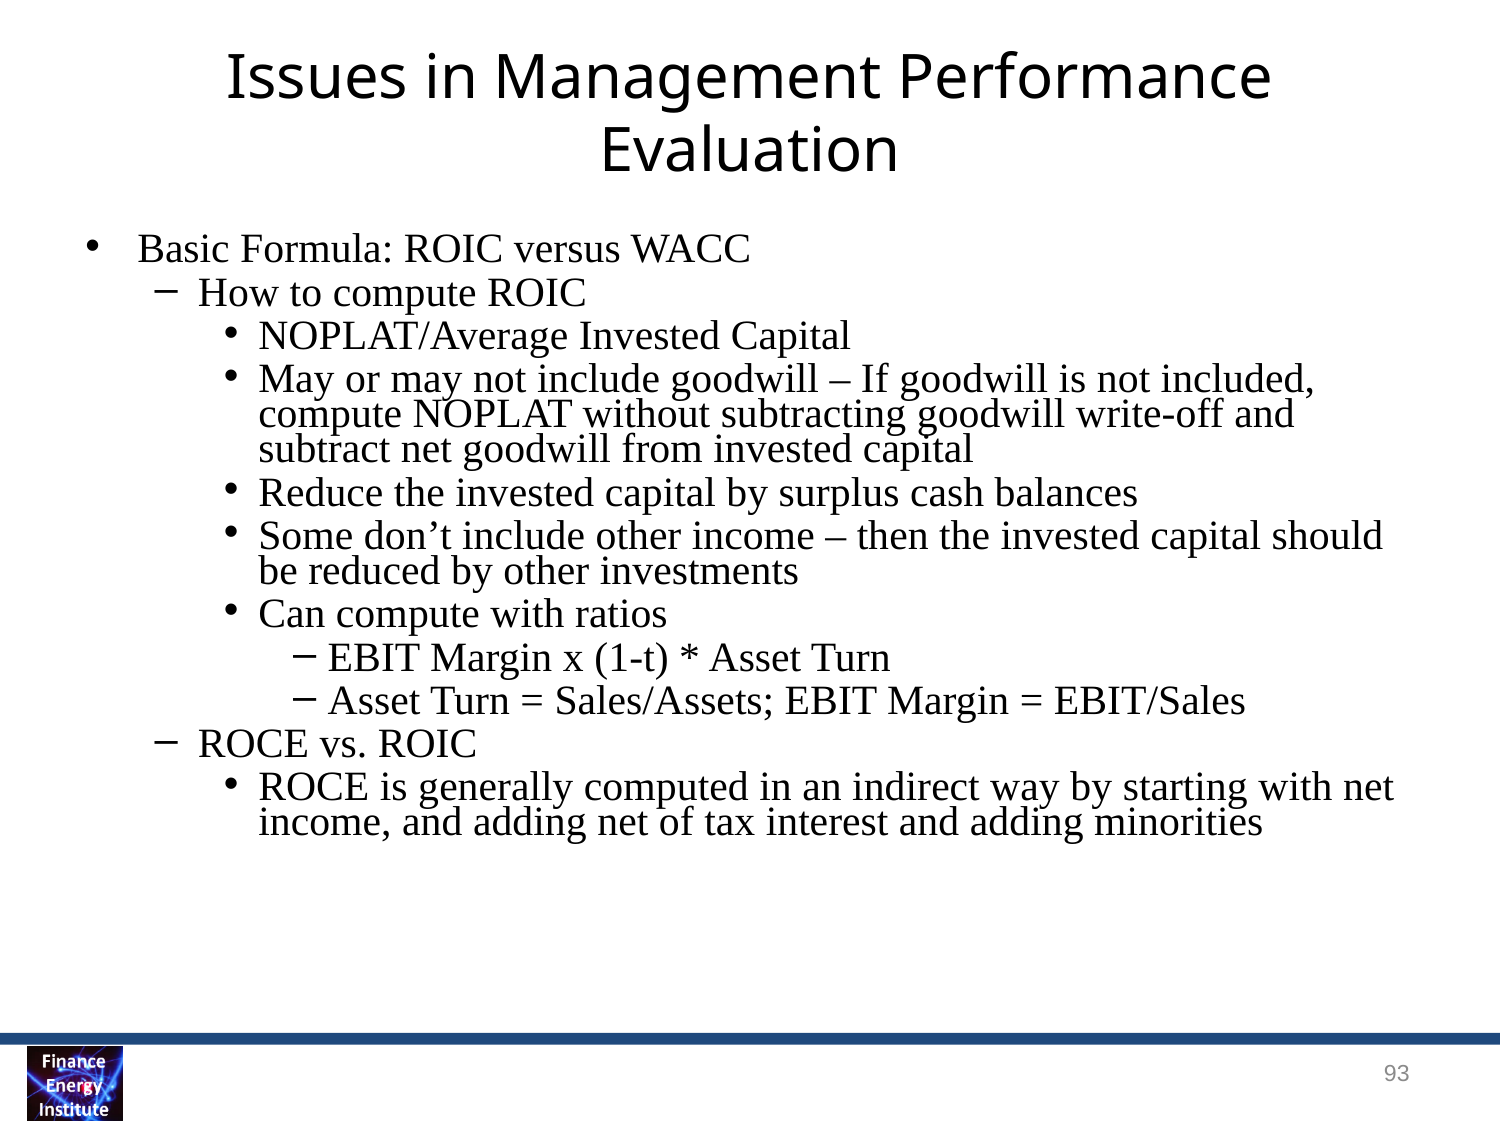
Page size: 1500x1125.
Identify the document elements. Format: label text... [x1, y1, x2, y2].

list Basic Formula: ROIC versus WACC How to compute ROIC NOPLAT/Average Invested Capital May or may not include goodwill – If goodwill is not included, compute NOPLAT without subtracting goodwill write-off and subtract net goodwill from invested capital Reduce the invested capital by surplus cash balances Some don’t include other income – then the invested capital should be reduced by other investments Can compute with ratios EBIT Margin x (1-t) * Asset Turn Asset Turn = Sales/Assets; EBIT Margin = EBIT/Sales ROCE vs. ROIC ROCE is generally computed in an indirect way by starting with net income, and adding net of tax interest and adding minorities [70, 222, 1430, 1032]
picture [27, 1046, 123, 1121]
title Issues in Management Performance Evaluation [70, 56, 1430, 164]
slide_number 93 [1074, 1042, 1425, 1103]
